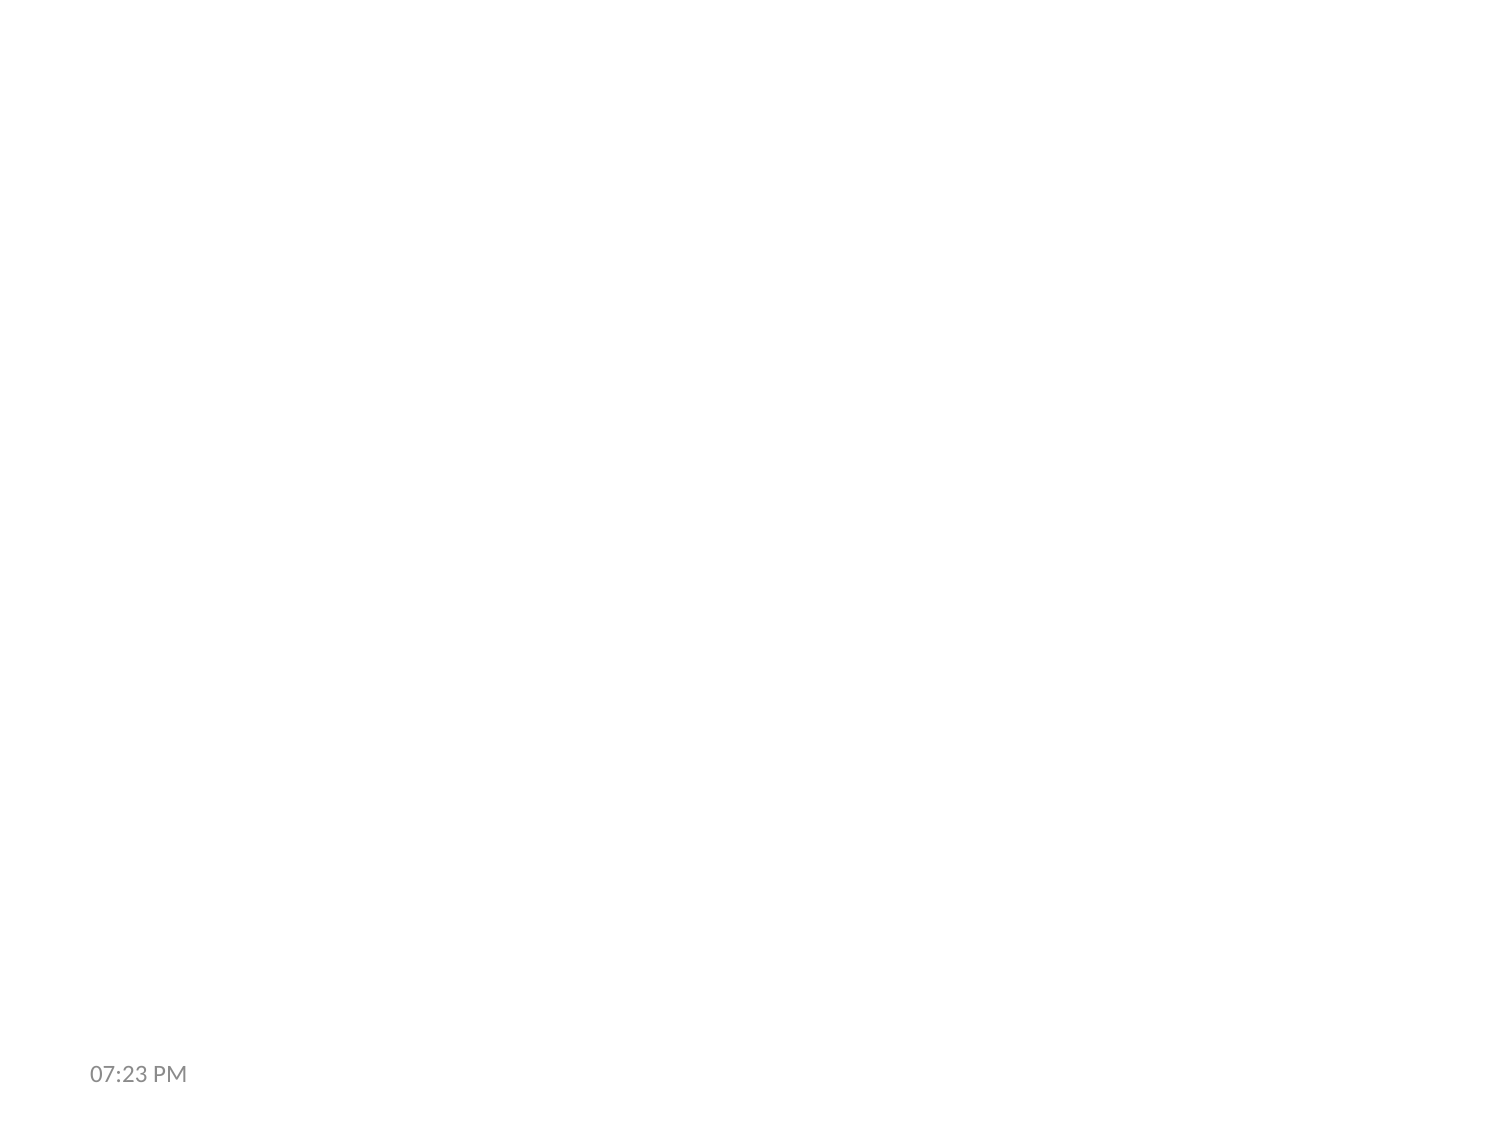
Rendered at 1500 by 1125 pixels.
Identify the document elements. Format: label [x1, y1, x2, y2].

slide_number [75, 1042, 425, 1103]
